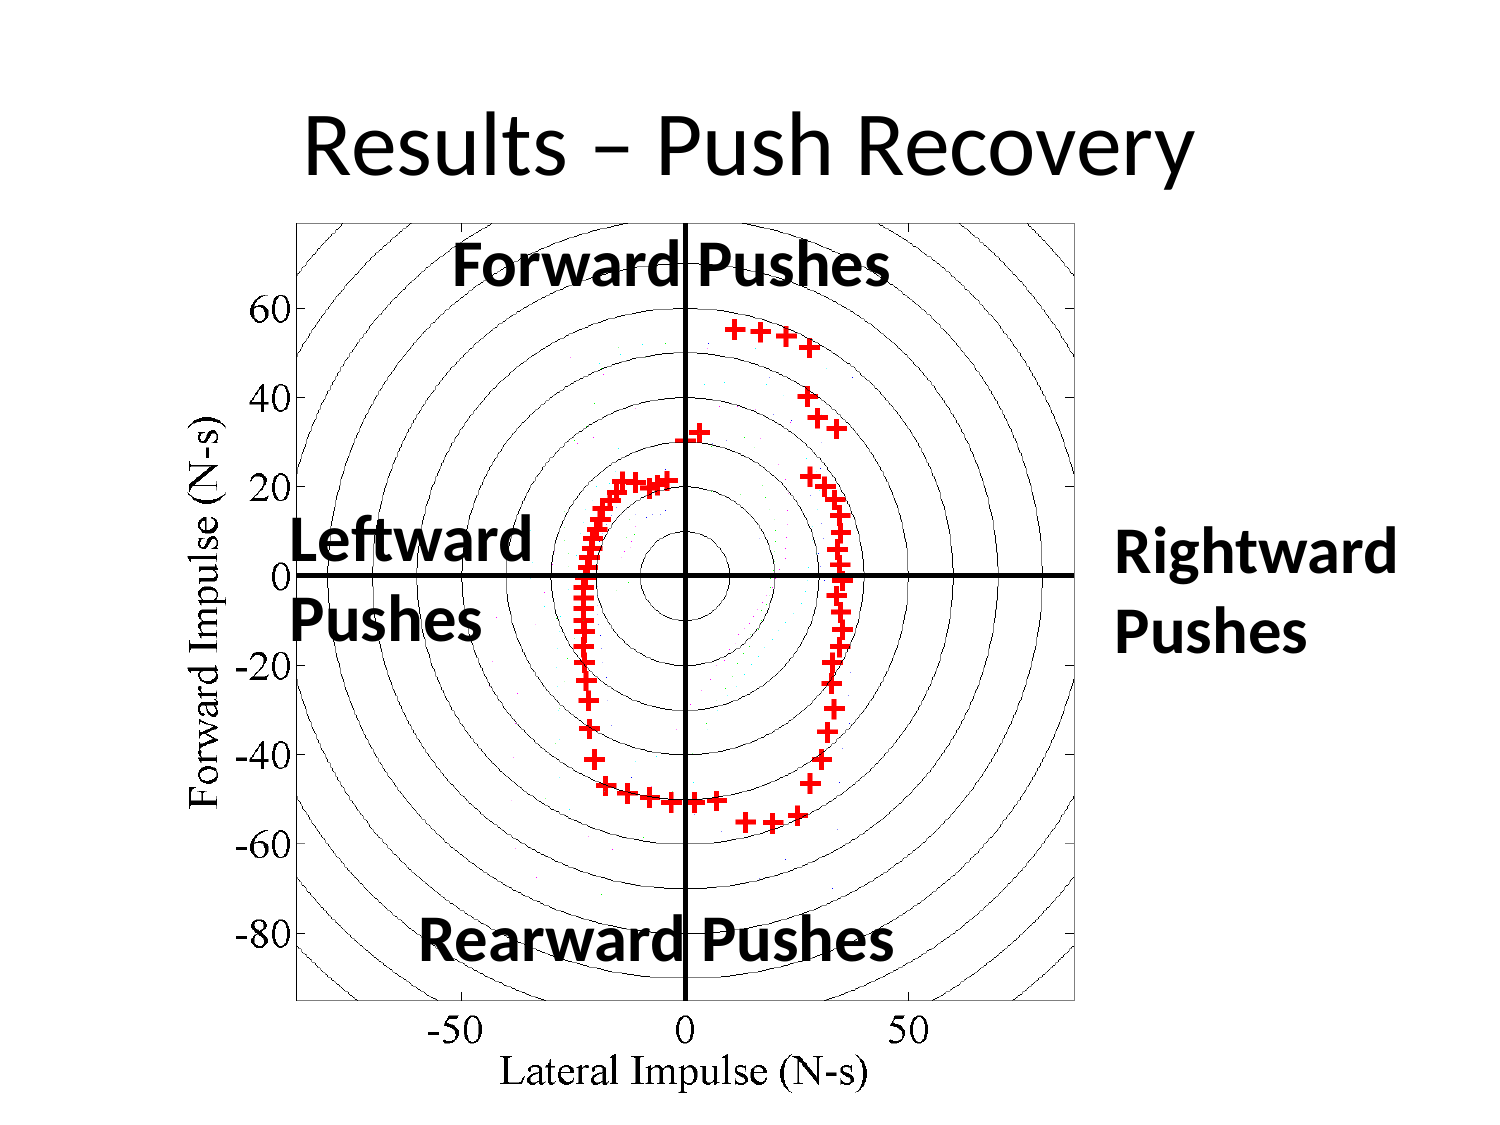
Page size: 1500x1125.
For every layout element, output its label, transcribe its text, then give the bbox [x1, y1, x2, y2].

title Results – Push Recovery [75, 45, 1425, 233]
text_box Rightward Pushes [1100, 499, 1500, 675]
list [135, 133, 1088, 1125]
